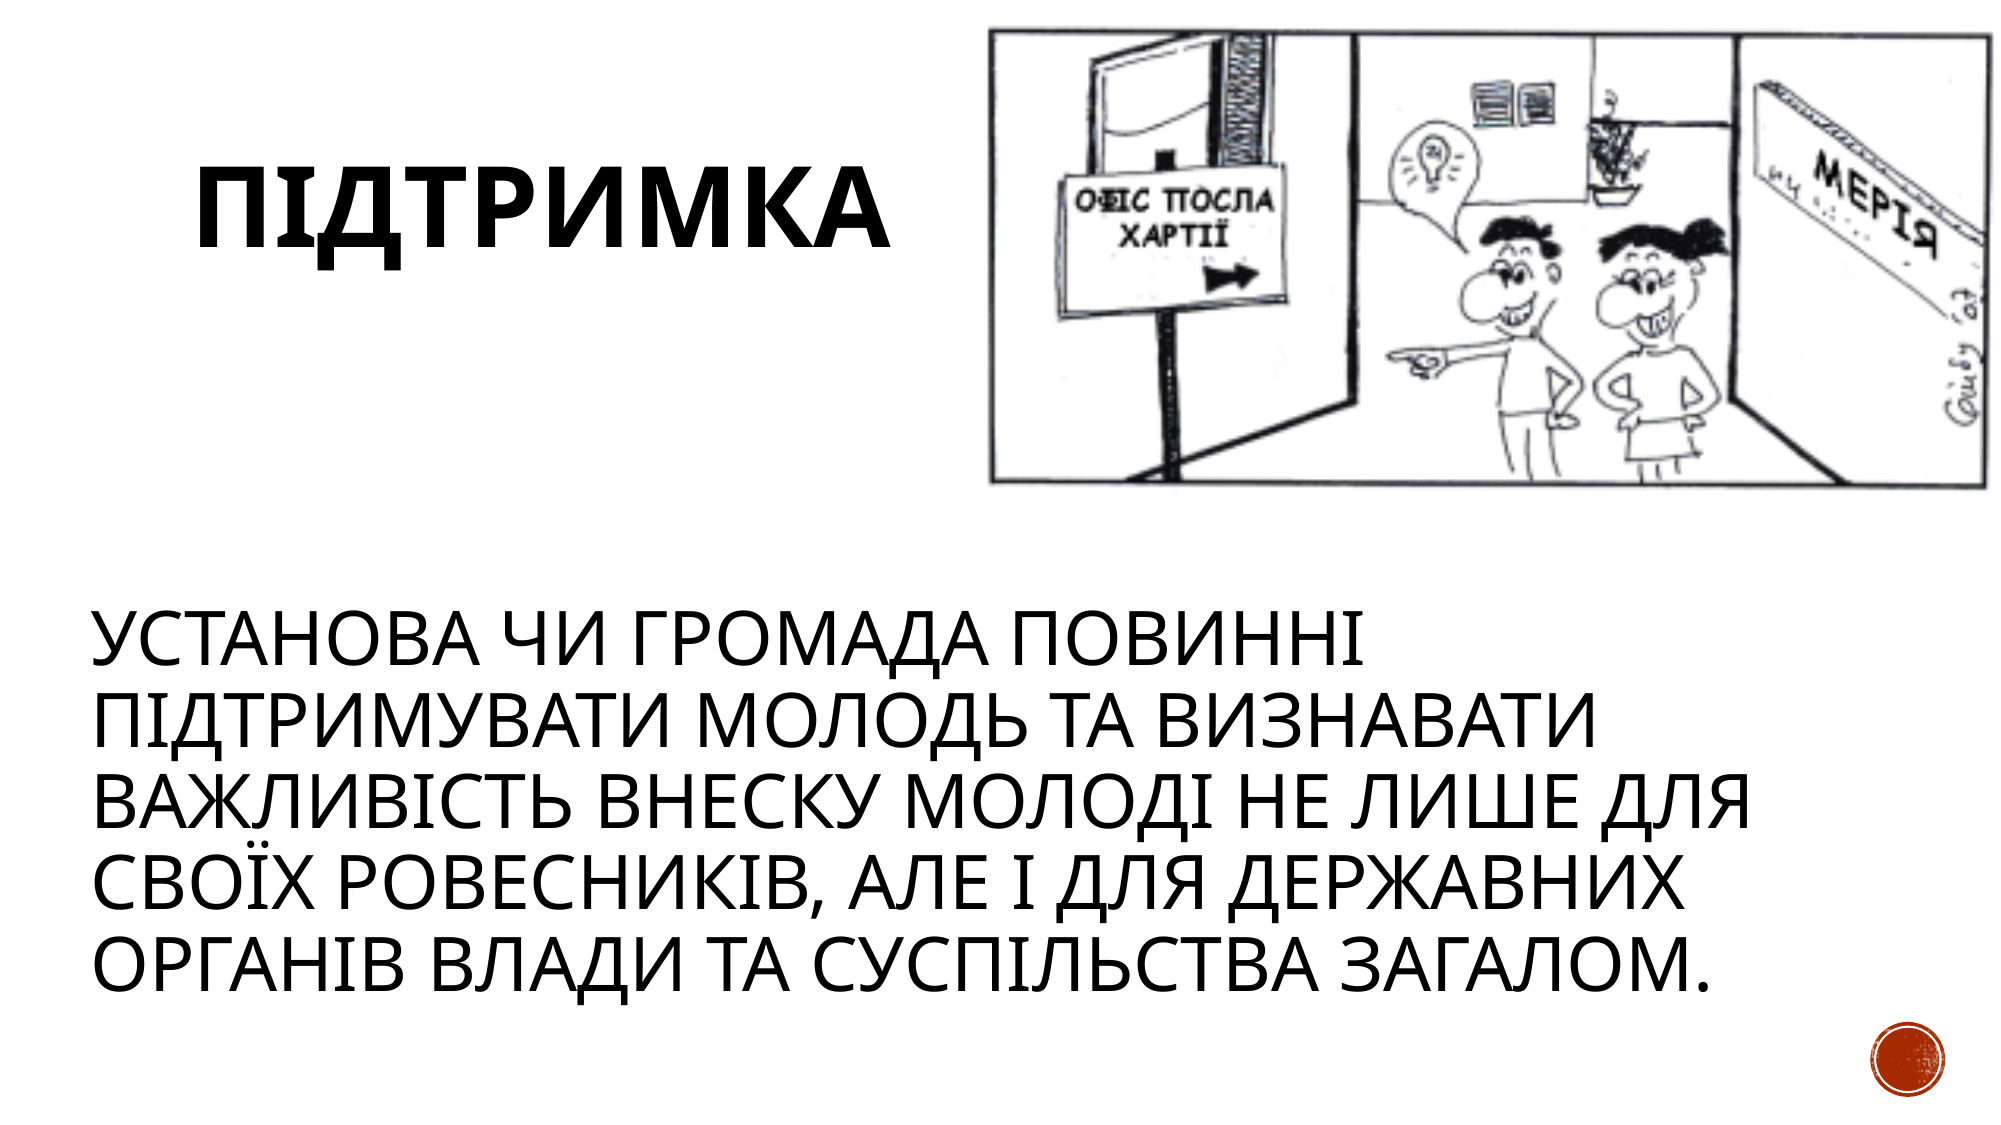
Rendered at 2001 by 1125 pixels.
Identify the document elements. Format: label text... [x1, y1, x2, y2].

text_box [75, 401, 1947, 1104]
title Підтримка [175, 79, 980, 344]
text_box установа чи громада повинні підтримувати молодь та визнавати важливість внеску молоді не лише для своїх ровесників, але і для державних органів влади та суспільства загалом. [75, 562, 1806, 1046]
picture [980, 21, 2000, 497]
